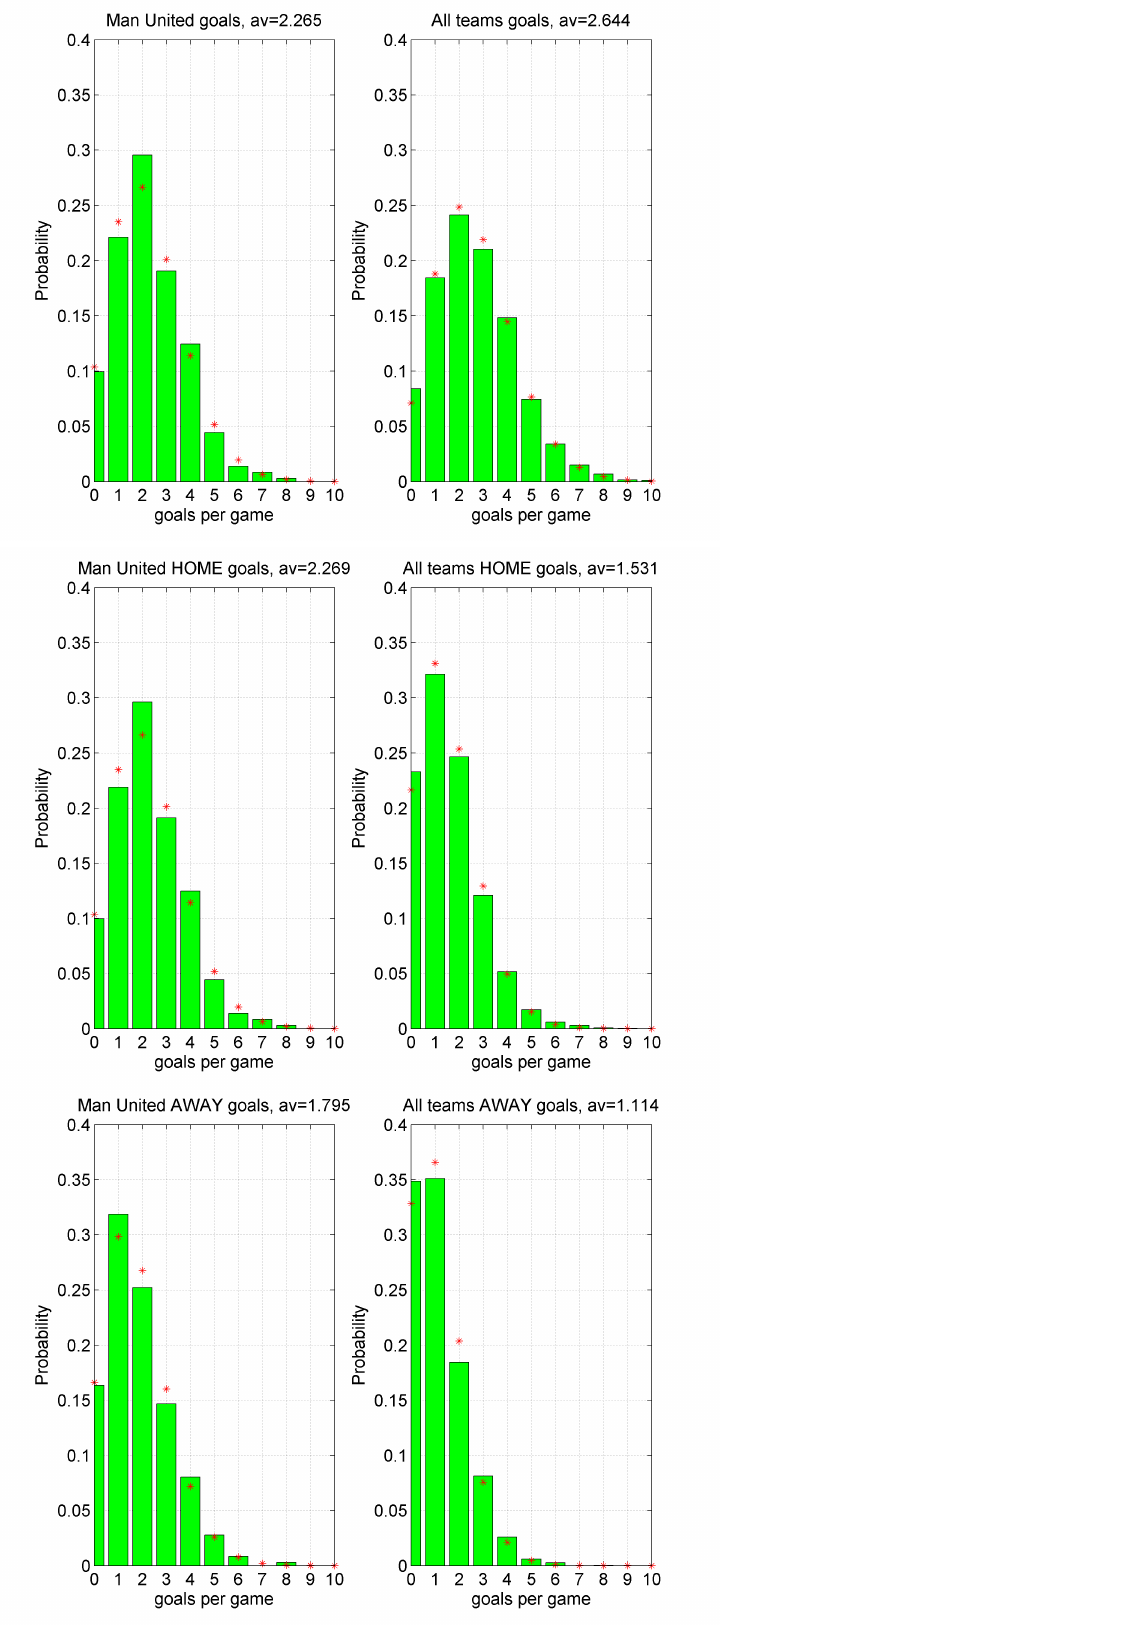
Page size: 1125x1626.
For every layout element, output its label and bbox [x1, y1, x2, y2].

picture [0, 0, 721, 541]
picture [0, 546, 721, 1625]
